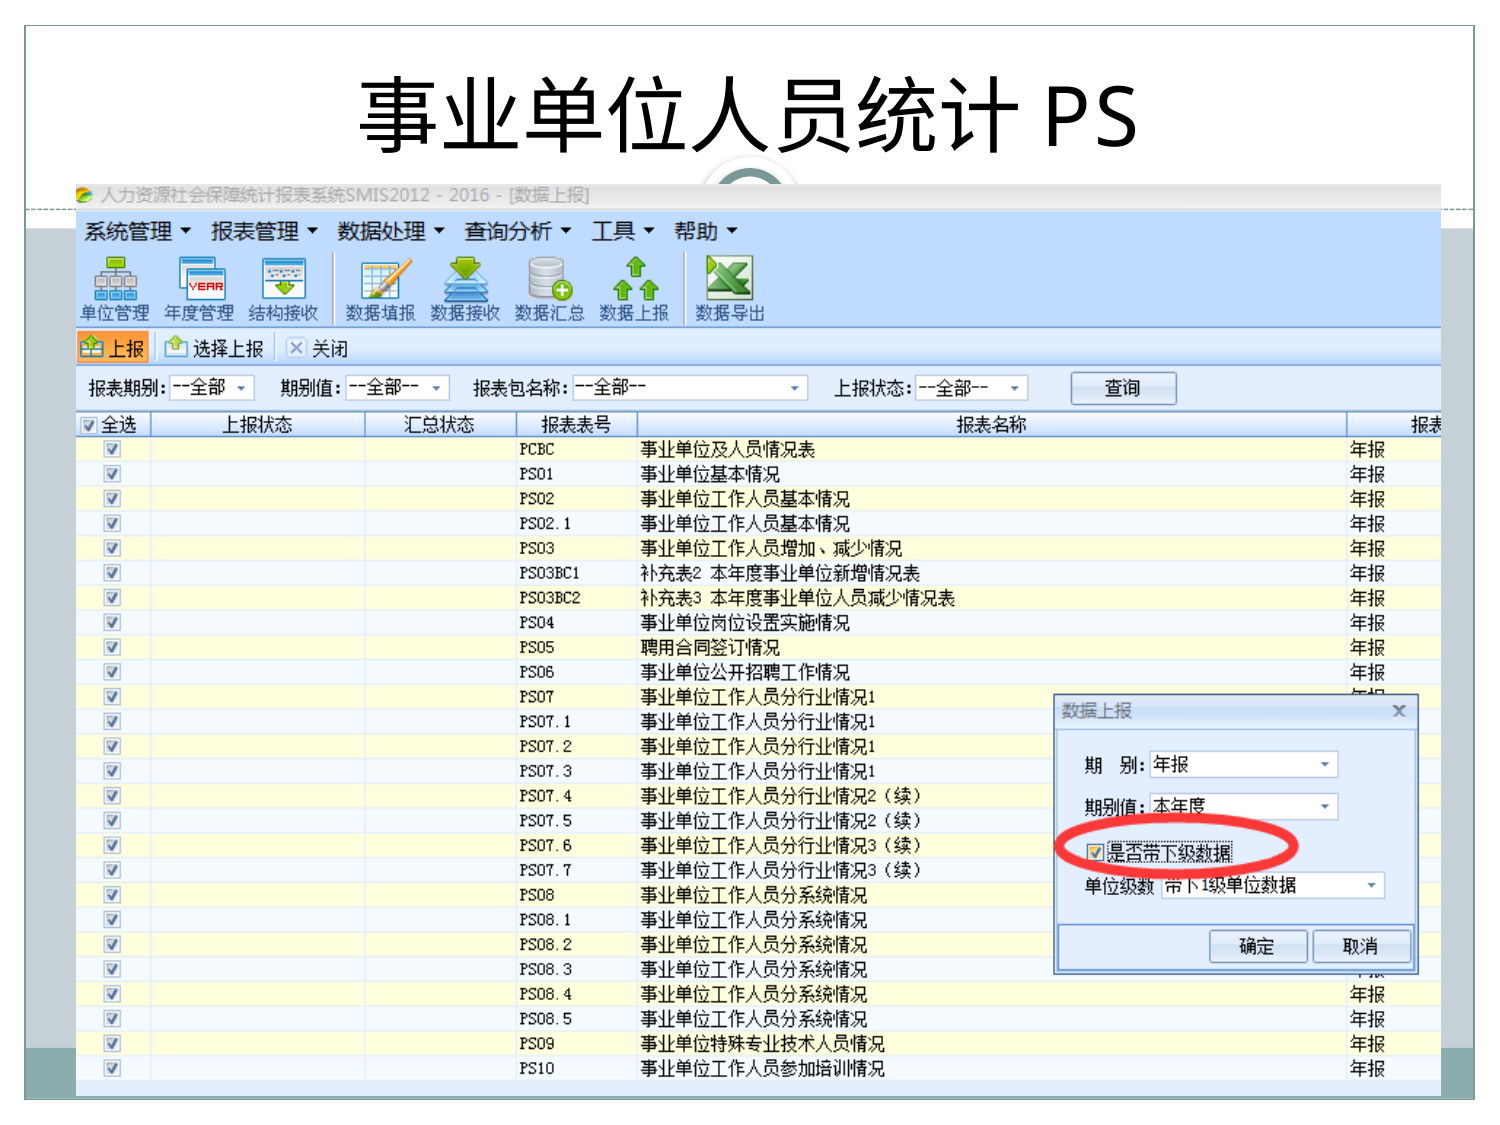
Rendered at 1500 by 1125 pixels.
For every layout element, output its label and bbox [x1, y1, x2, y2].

list [76, 184, 1442, 1097]
